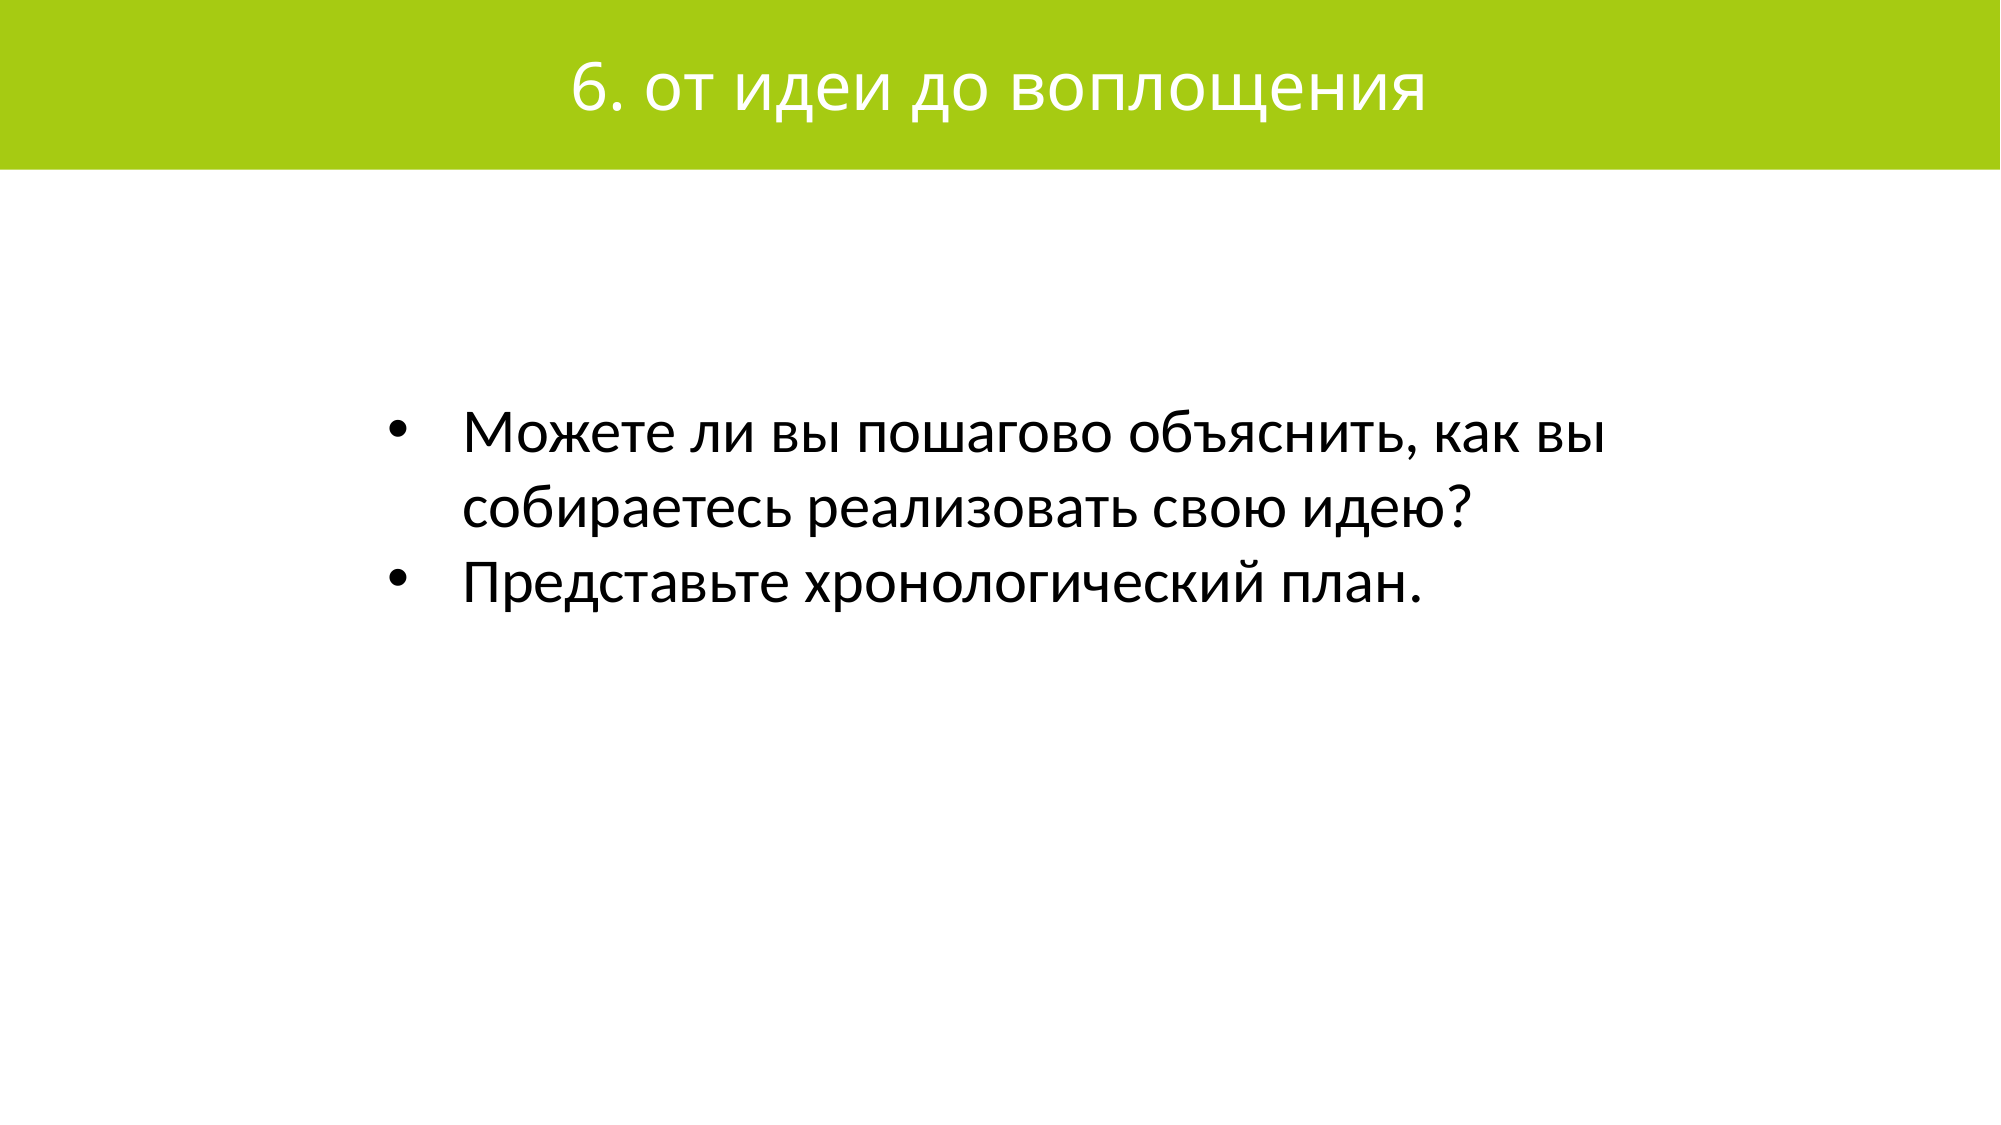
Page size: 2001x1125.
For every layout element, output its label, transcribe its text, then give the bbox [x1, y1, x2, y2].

text_box Можете ли вы пошагово объяснить, как вы собираетесь реализовать свою идею? Представьте хронологический план. [372, 382, 1723, 1125]
text_box 6. от идеи до воплощения [0, 0, 2000, 171]
